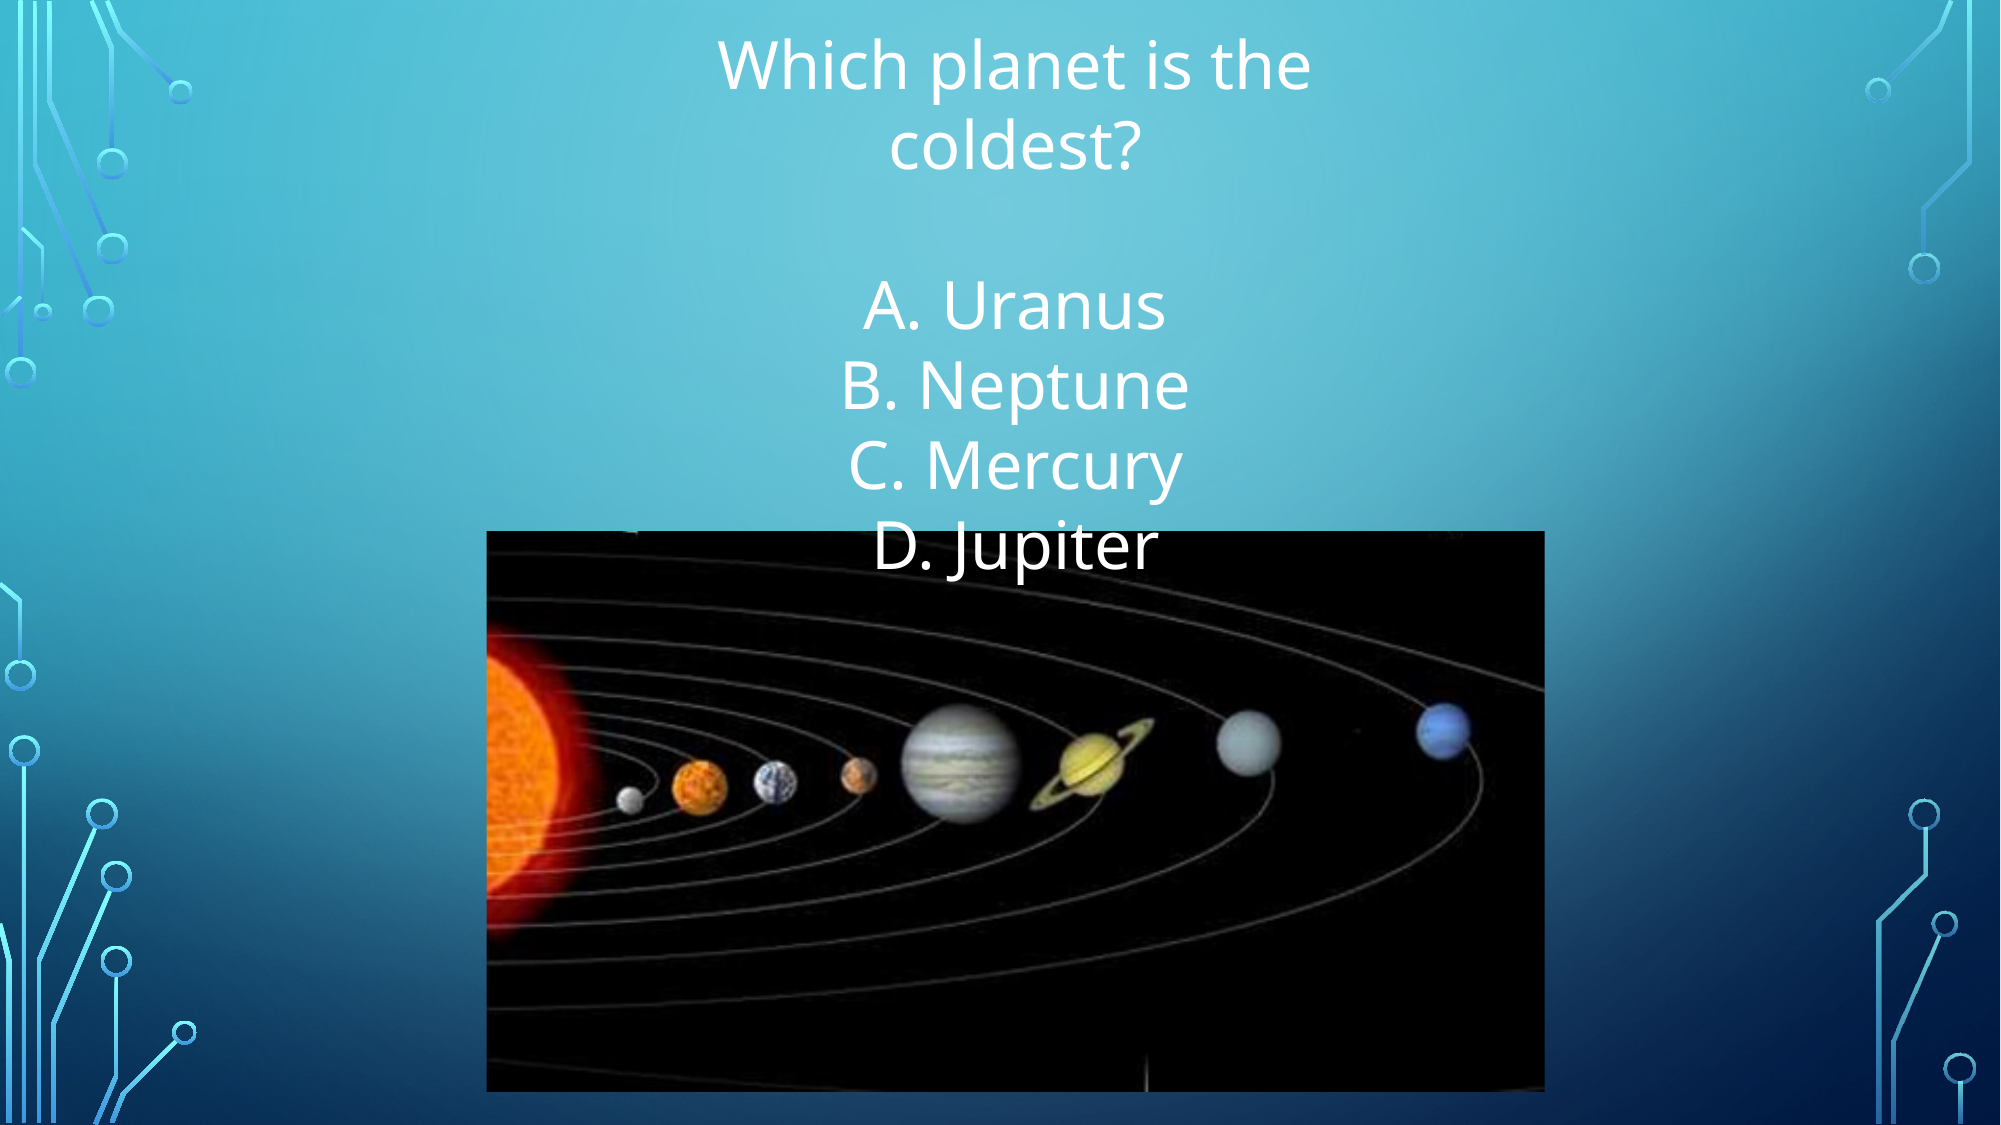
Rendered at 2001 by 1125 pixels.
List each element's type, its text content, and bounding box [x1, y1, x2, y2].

text_box Which planet is the coldest? Uranus Neptune Mercury Jupiter [613, 15, 1418, 531]
picture [486, 531, 1545, 1093]
